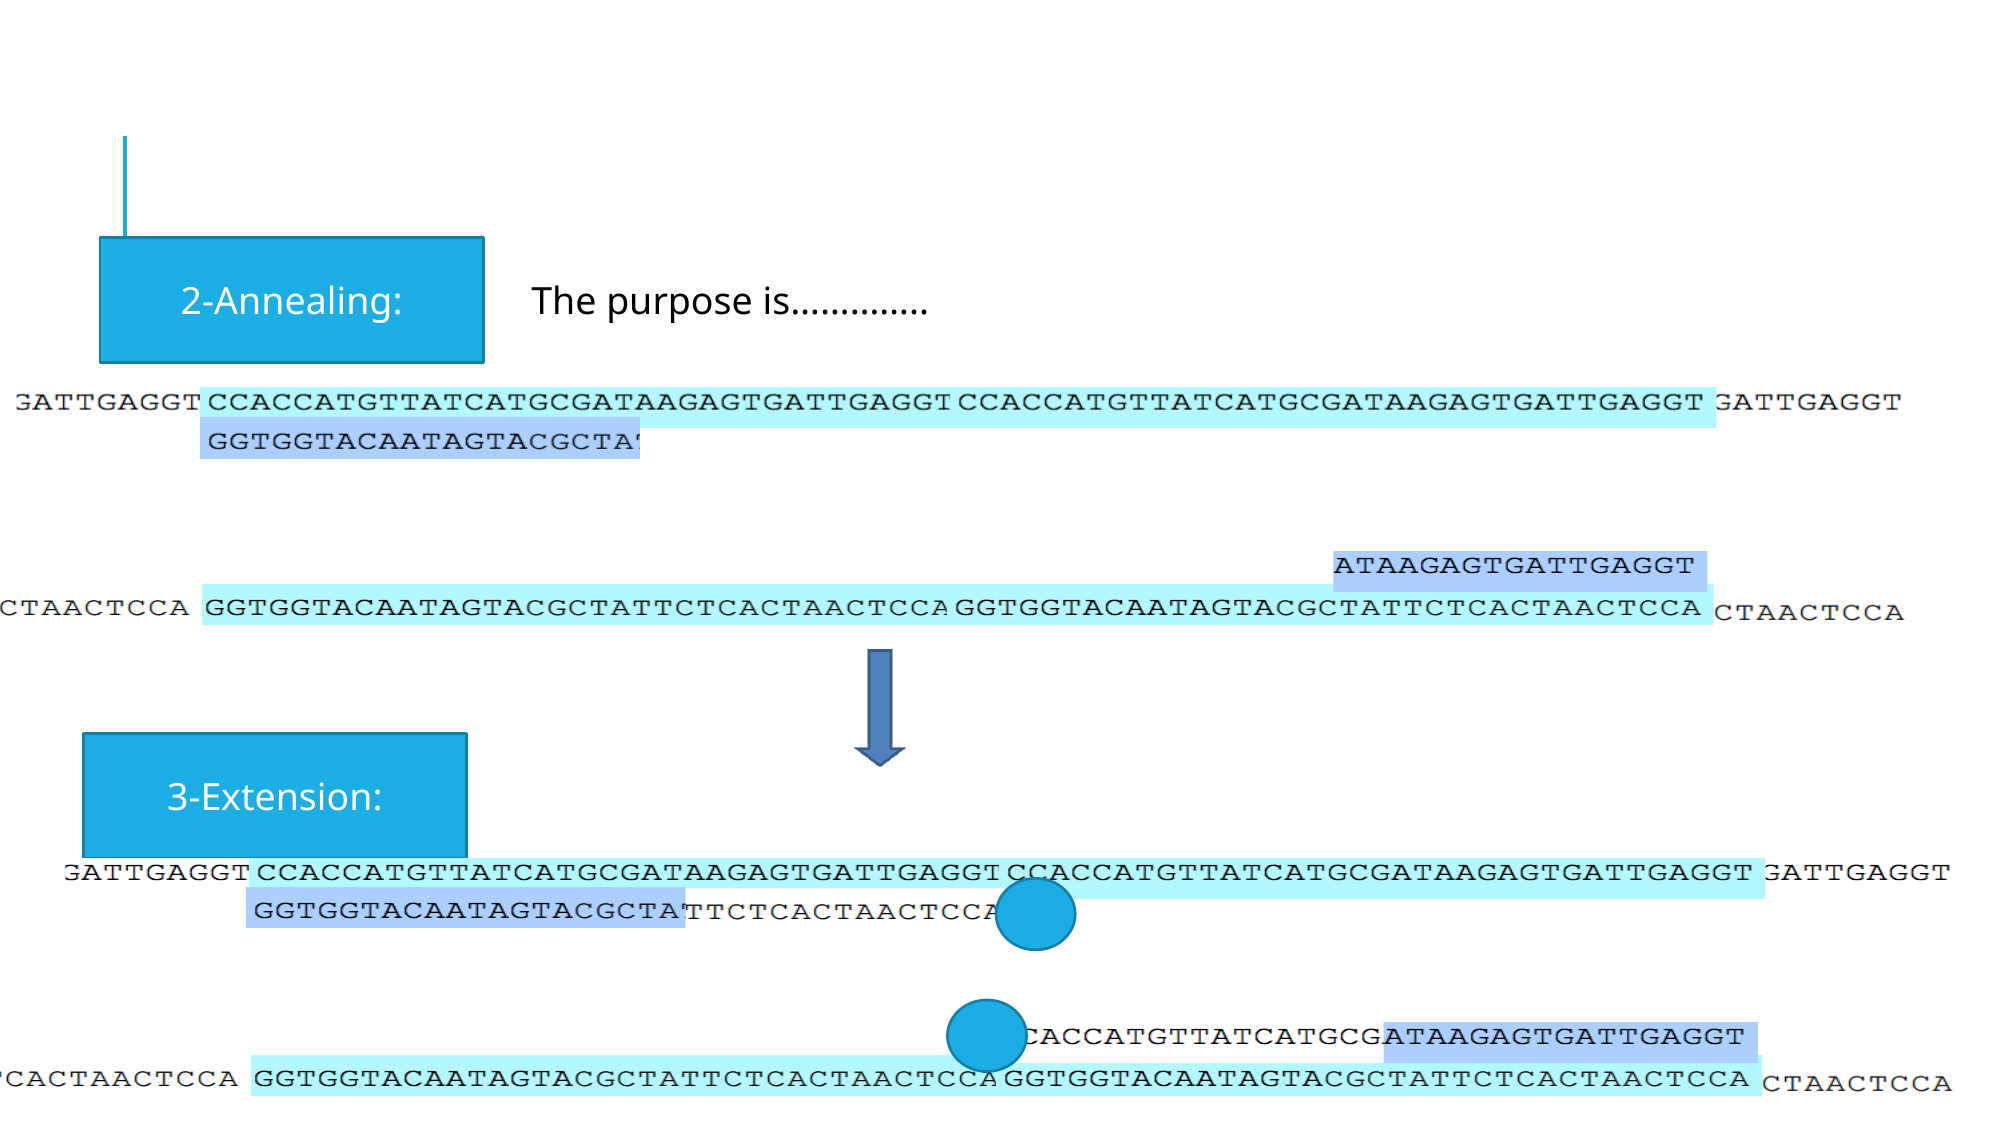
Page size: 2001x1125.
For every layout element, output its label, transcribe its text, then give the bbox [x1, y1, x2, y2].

text_box [946, 998, 1022, 1050]
picture [1716, 387, 1916, 429]
text_box The purpose is………….. [516, 269, 1109, 330]
picture [0, 584, 203, 626]
picture [0, 1054, 252, 1096]
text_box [255, 1054, 1763, 1096]
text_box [65, 857, 1761, 899]
text_box 2-Annealing: [99, 236, 485, 364]
picture [199, 417, 641, 459]
text_box [1003, 909, 1077, 952]
picture [1333, 550, 1708, 592]
picture [245, 887, 1016, 930]
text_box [207, 584, 1714, 626]
picture [1765, 857, 1965, 899]
picture [998, 1021, 1759, 1063]
picture [1466, 1059, 1966, 1101]
text_box 3-Extension: [82, 732, 468, 855]
picture [1417, 588, 1917, 630]
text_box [16, 387, 1711, 429]
picture [853, 649, 906, 767]
